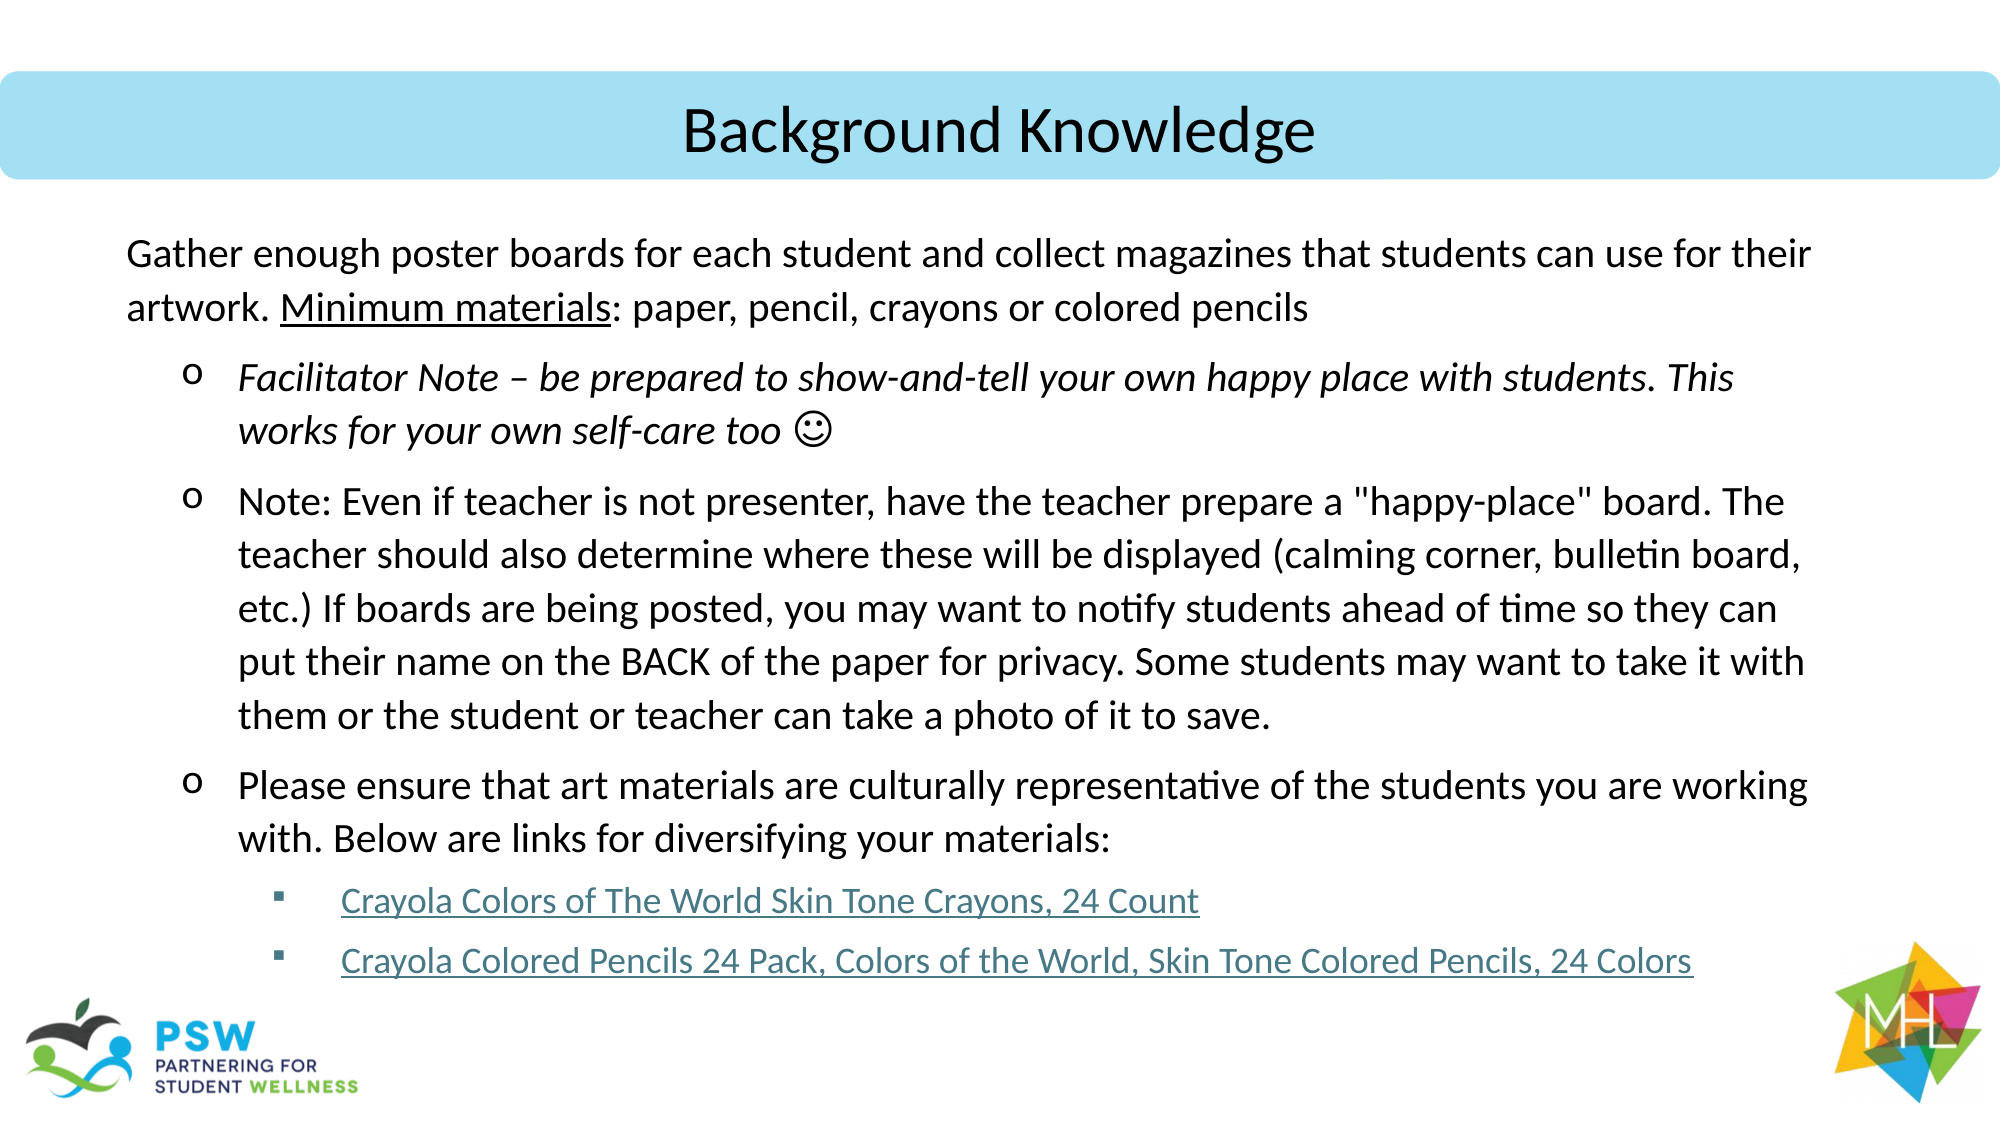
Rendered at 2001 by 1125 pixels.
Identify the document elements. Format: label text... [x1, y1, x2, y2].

list Gather enough poster boards for each student and collect magazines that students can use for their artwork. Minimum materials: paper, pencil, crayons or colored pencils Facilitator Note – be prepared to show-and-tell your own happy place with students. This works for your own self-care too ☺ Note: Even if teacher is not presenter, have the teacher prepare a "happy-place" board. The teacher should also determine where these will be displayed (calming corner, bulletin board, etc.) If boards are being posted, you may want to notify students ahead of time so they can put their name on the BACK of the paper for privacy. Some students may want to take it with them or the student or teacher can take a photo of it to save. Please ensure that art materials are culturally representative of the students you are working with. Below are links for diversifying your materials: Crayola Colors of The World Skin Tone Crayons, 24 Count Crayola Colored Pencils 24 Pack, Colors of the World, Skin Tone Colored Pencils, 24 Colors [101, 214, 1854, 1020]
text_box Background Knowledge [0, 72, 2000, 179]
picture [0, 0, 2001, 1125]
